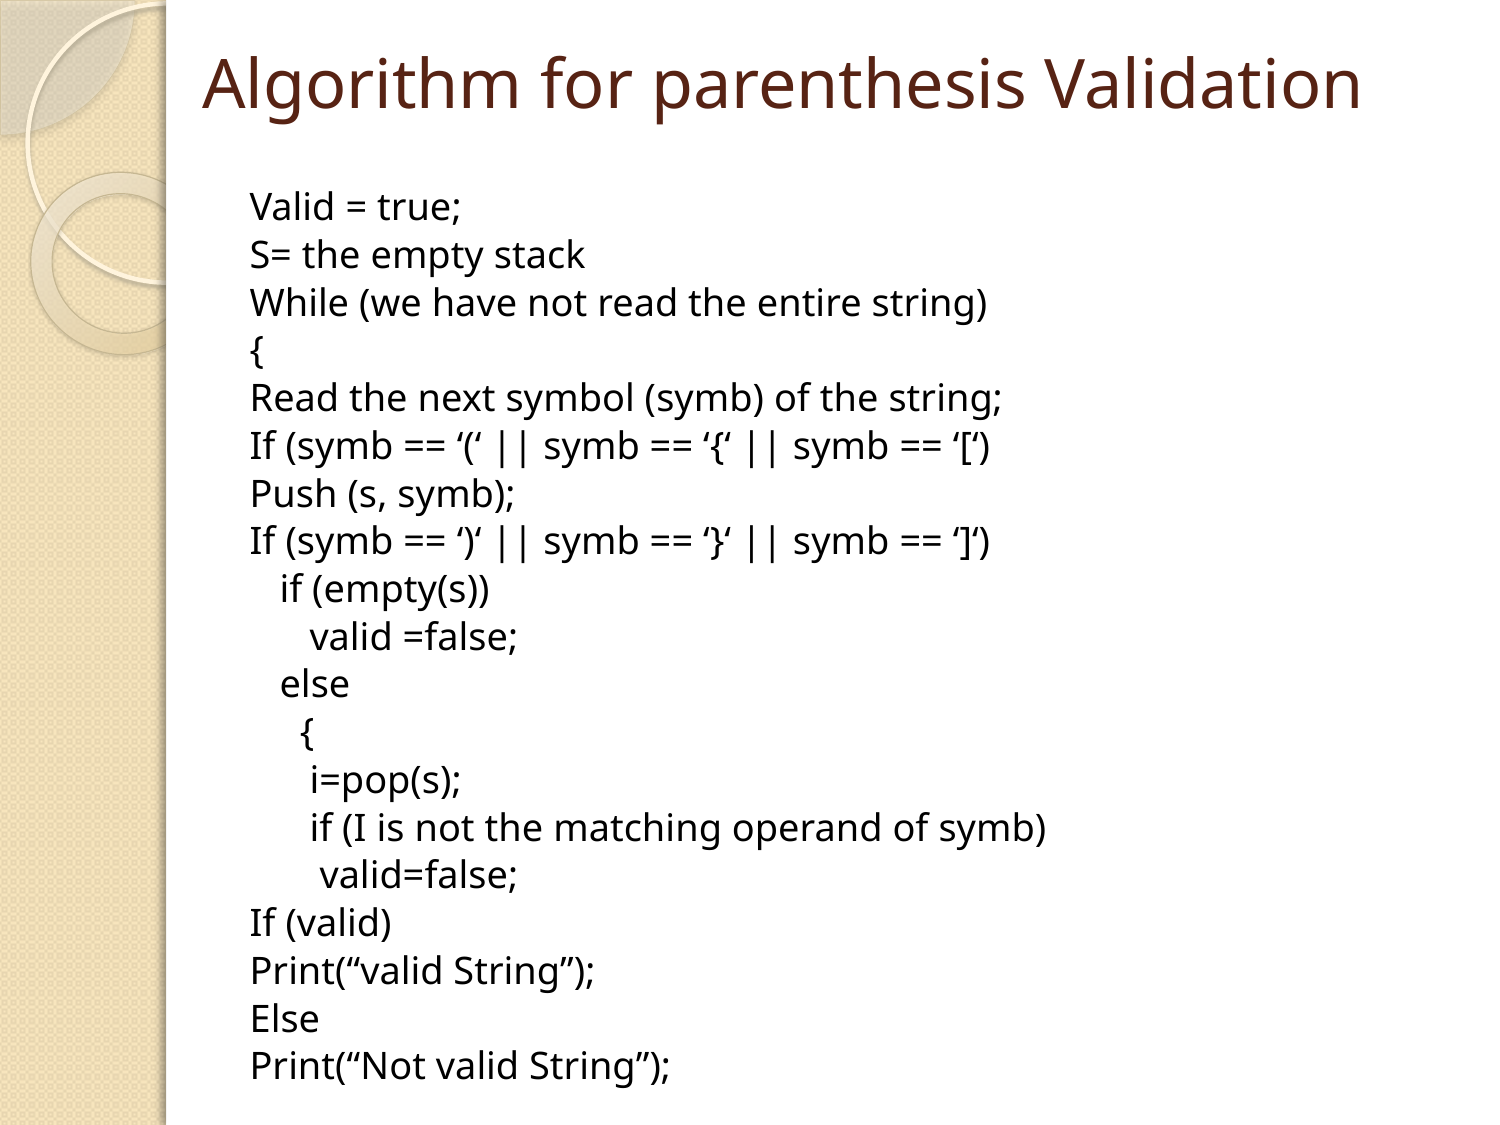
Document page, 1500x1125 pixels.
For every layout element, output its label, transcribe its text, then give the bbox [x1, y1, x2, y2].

title Algorithm for parenthesis Validation [187, 24, 1425, 138]
list Valid = true; S= the empty stack While (we have not read the entire string) { Read the next symbol (symb) of the string; If (symb == ‘(‘ || symb == ‘{‘ || symb == ‘[‘) Push (s, symb); If (symb == ‘)‘ || symb == ‘}‘ || symb == ‘]‘) if (empty(s)) valid =false; else { i=pop(s); if (I is not the matching operand of symb) valid=false; If (valid) Print(“valid String”); Else Print(“Not valid String”); [222, 184, 1402, 1102]
